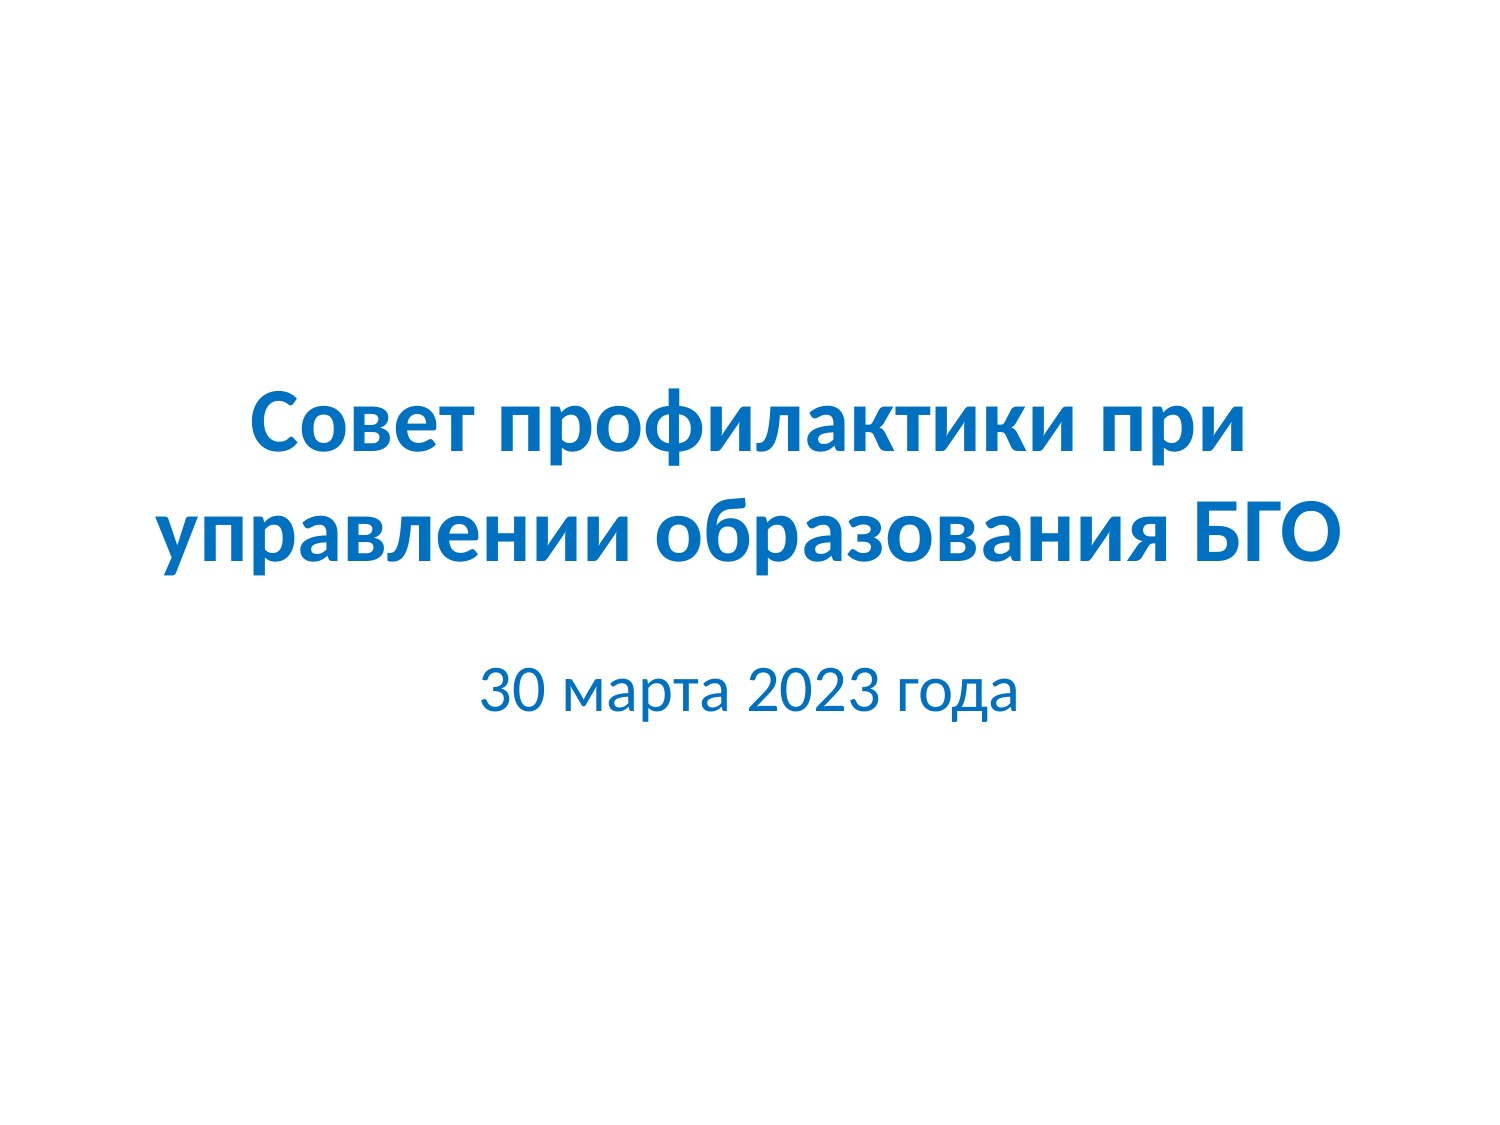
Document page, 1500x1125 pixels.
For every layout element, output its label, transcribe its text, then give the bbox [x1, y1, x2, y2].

subtitle 30 марта 2023 года [225, 637, 1275, 787]
title Совет профилактики при управлении образования БГО [112, 349, 1388, 591]
